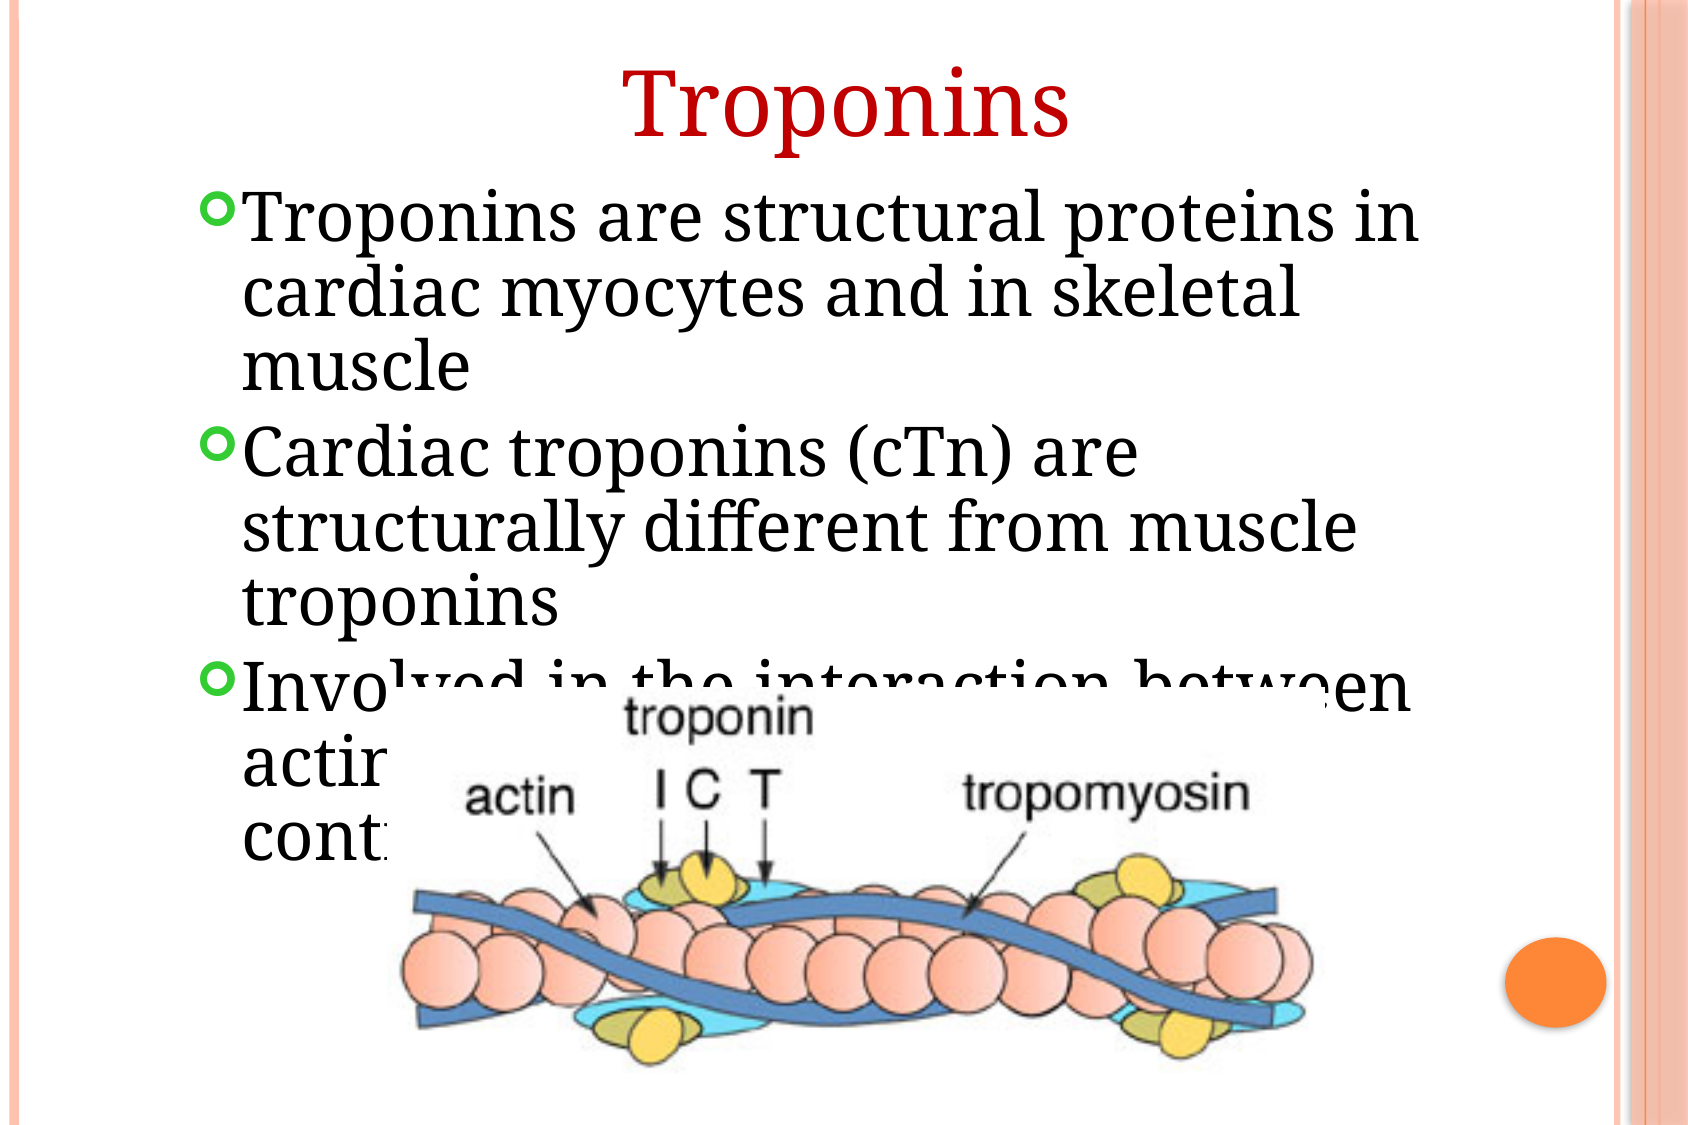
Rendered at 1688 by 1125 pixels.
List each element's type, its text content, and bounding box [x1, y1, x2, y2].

text_box Troponins [156, 37, 1538, 163]
list Troponins are structural proteins in cardiac myocytes and in skeletal muscle Cardiac troponins (cTn) are structurally different from muscle troponins Involved in the interaction between actin and myosin for muscle contraction [181, 174, 1532, 988]
picture [386, 686, 1326, 1079]
